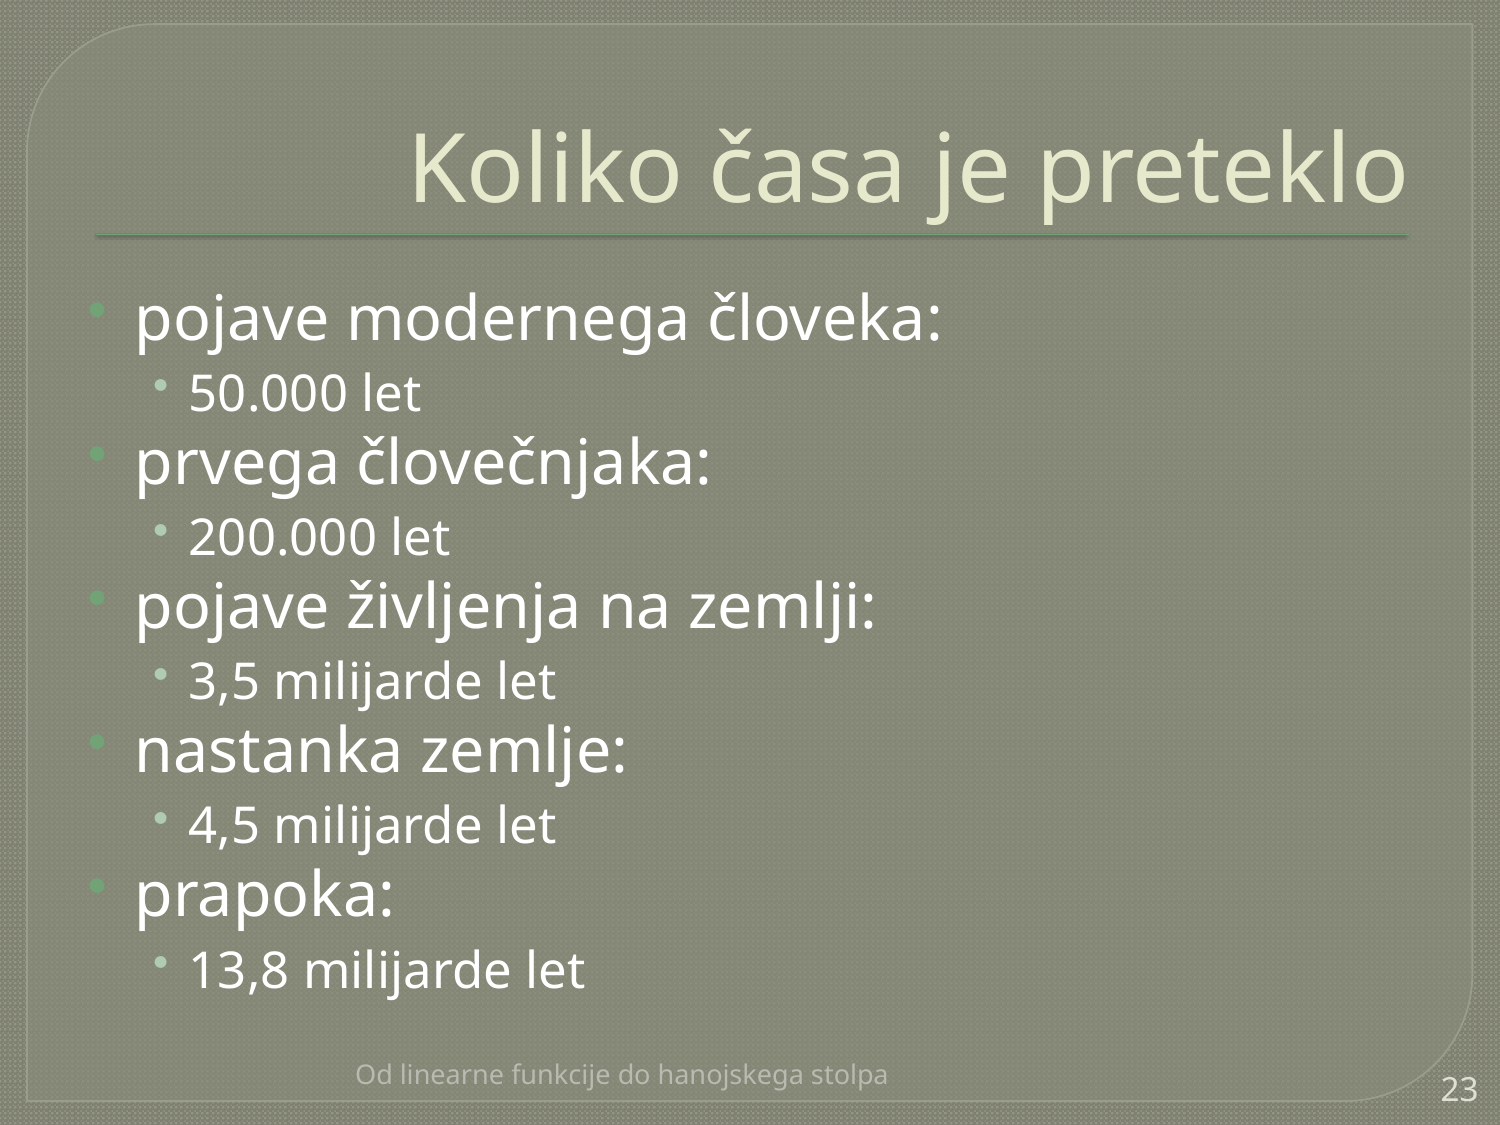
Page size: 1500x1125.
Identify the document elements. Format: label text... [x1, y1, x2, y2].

title Koliko časa je preteklo [75, 41, 1425, 230]
footer Od linearne funkcije do hanojskega stolpa [212, 1050, 904, 1095]
list pojave modernega človeka: 50.000 let prvega človečnjaka: 200.000 let pojave življenja na zemlji: 3,5 milijarde let nastanka zemlje: 4,5 milijarde let prapoka: 13,8 milijarde let [75, 270, 1425, 1013]
slide_number 23 [1417, 1068, 1494, 1114]
